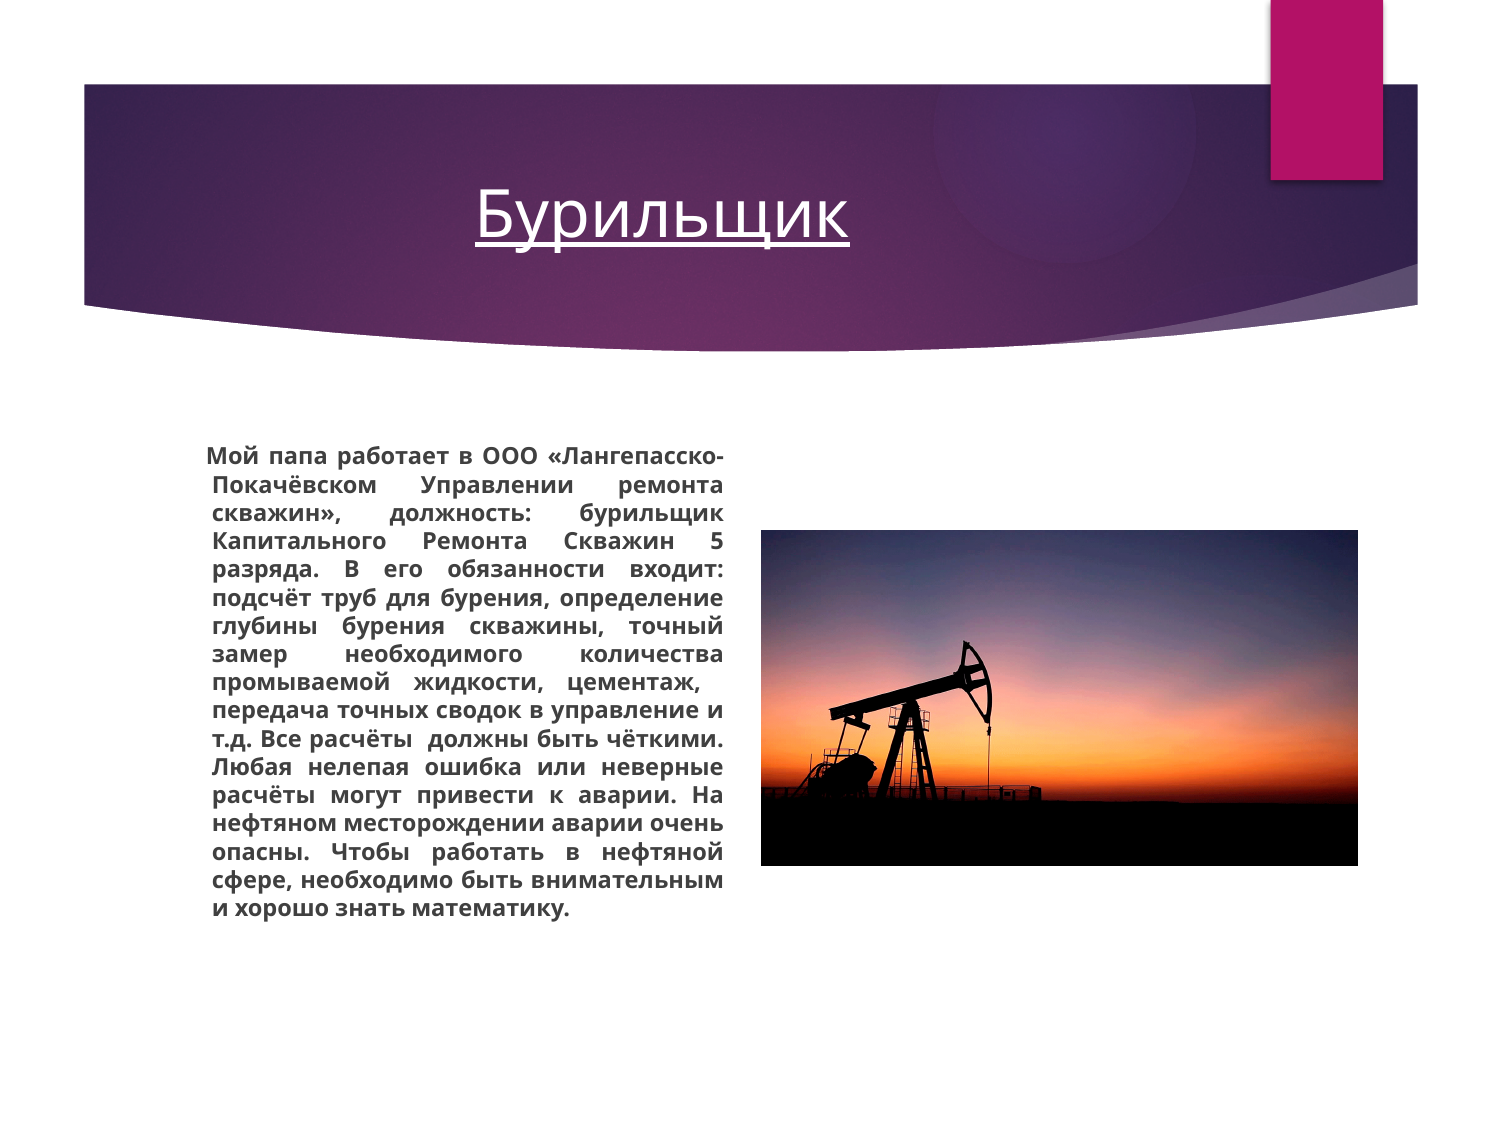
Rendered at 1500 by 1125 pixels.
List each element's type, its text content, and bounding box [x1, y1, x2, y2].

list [760, 529, 1359, 866]
title Бурильщик [142, 152, 1183, 269]
list Мой папа работает в ООО «Лангепасско-Покачёвском Управлении ремонта скважин», должность: бурильщик Капитального Ремонта Скважин 5 разряда. В его обязанности входит: подсчёт труб для бурения, определение глубины бурения скважины, точный замер необходимого количества промываемой жидкости, цементаж, передача точных сводок в управление и т.д. Все расчёты должны быть чёткими. Любая нелепая ошибка или неверные расчёты могут привести к аварии. На нефтяном месторождении аварии очень опасны. Чтобы работать в нефтяной сфере, необходимо быть внимательным и хорошо знать математику. [142, 408, 739, 988]
